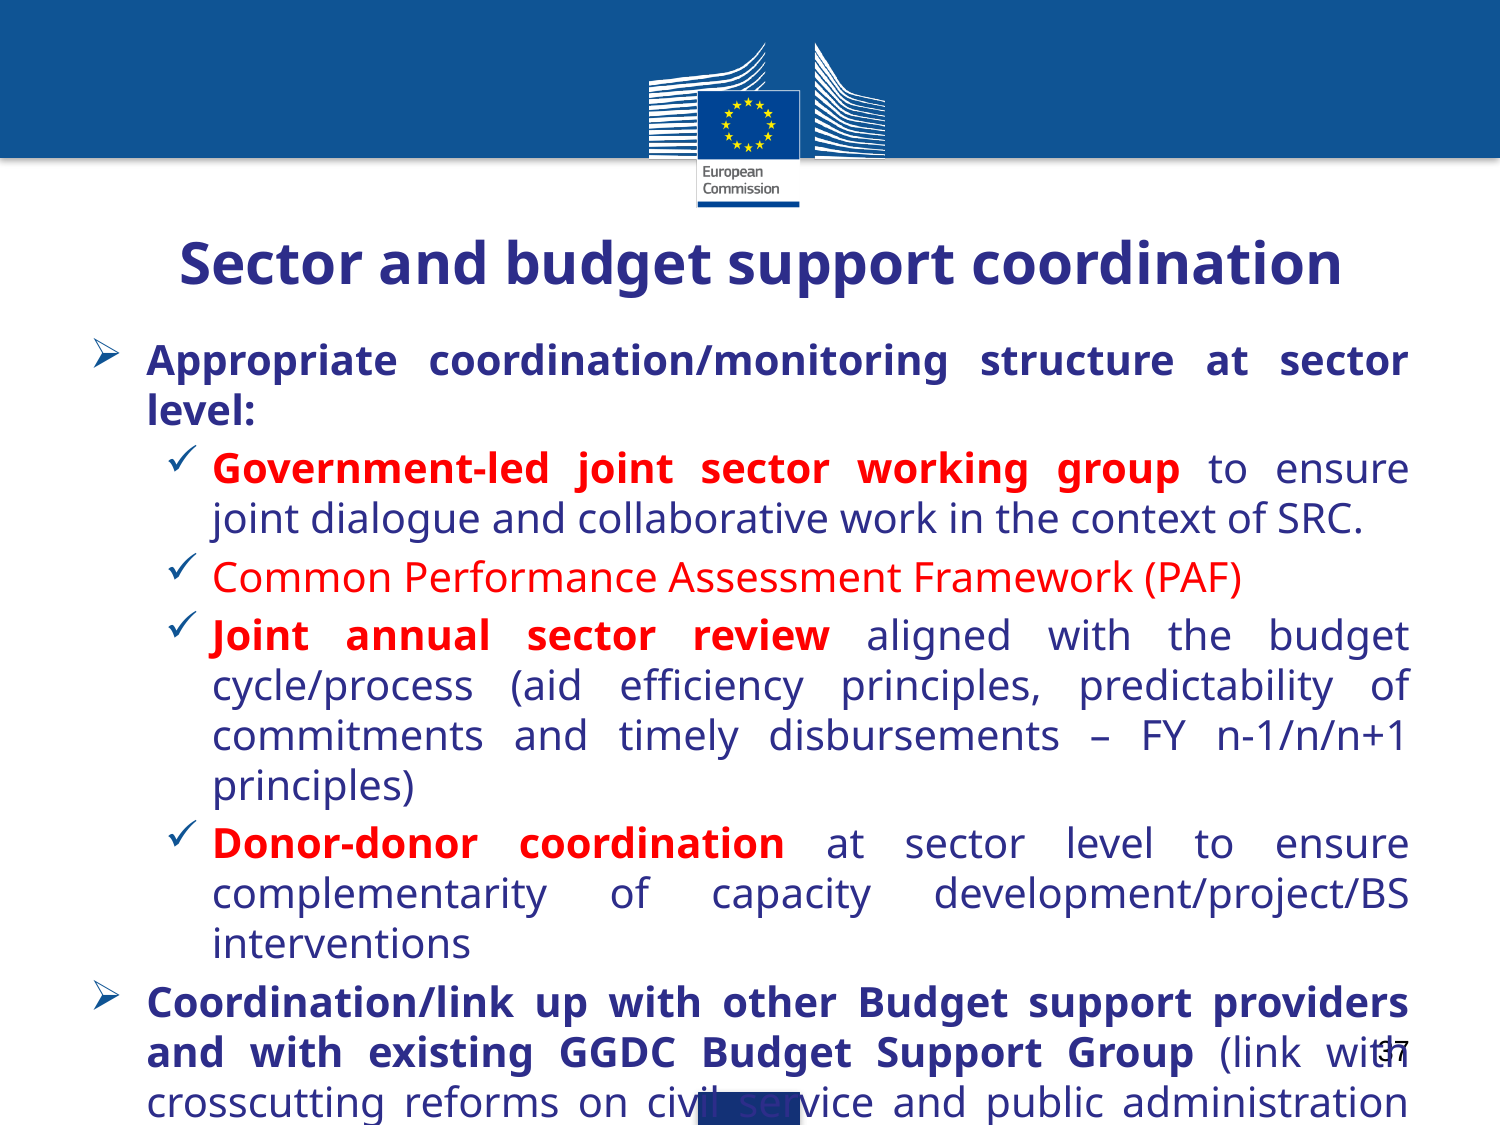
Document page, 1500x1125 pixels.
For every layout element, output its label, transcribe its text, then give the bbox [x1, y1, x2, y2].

title Sector and budget support coordination [64, 160, 1416, 362]
slide_number 37 [1074, 1024, 1426, 1103]
picture [649, 42, 885, 160]
list Appropriate coordination/monitoring structure at sector level: Government-led joint sector working group to ensure joint dialogue and collaborative work in the context of SRC. Common Performance Assessment Framework (PAF) Joint annual sector review aligned with the budget cycle/process (aid efficiency principles, predictability of commitments and timely disbursements – FY n-1/n/n+1 principles) Donor-donor coordination at sector level to ensure complementarity of capacity development/project/BS interventions Coordination/link up with other Budget support providers and with existing GGDC Budget Support Group (link with crosscutting reforms on civil service and public administration reform, PFM reforms, decentralisation…) to ensure consistent frameworks for monitoring and conditionality between sector budget supports and between GGDC and SRC [74, 326, 1426, 1095]
